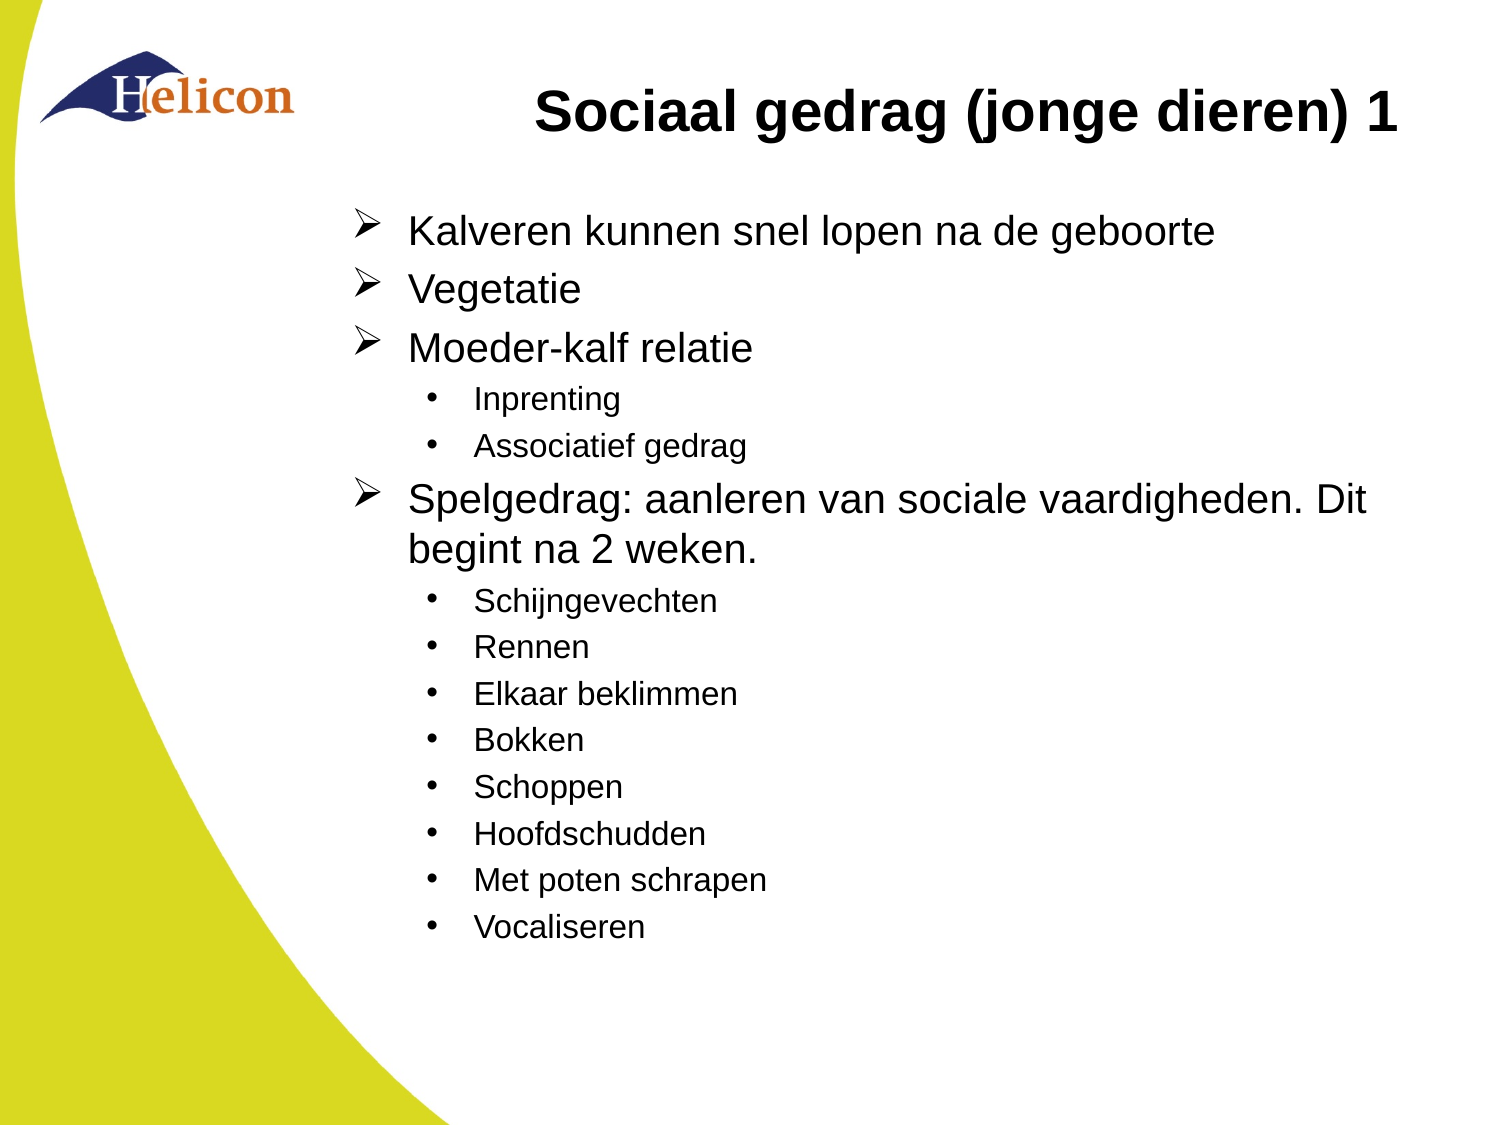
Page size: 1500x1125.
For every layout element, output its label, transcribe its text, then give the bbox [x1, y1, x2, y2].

list Kalveren kunnen snel lopen na de geboorte Vegetatie Moeder-kalf relatie Inprenting Associatief gedrag Spelgedrag: aanleren van sociale vaardigheden. Dit begint na 2 weken. Schijngevechten Rennen Elkaar beklimmen Bokken Schoppen Hoofdschudden Met poten schrapen Vocaliseren [336, 196, 1425, 1005]
title Sociaal gedrag (jonge dieren) 1 [324, 54, 1415, 161]
picture [0, 0, 1500, 1125]
